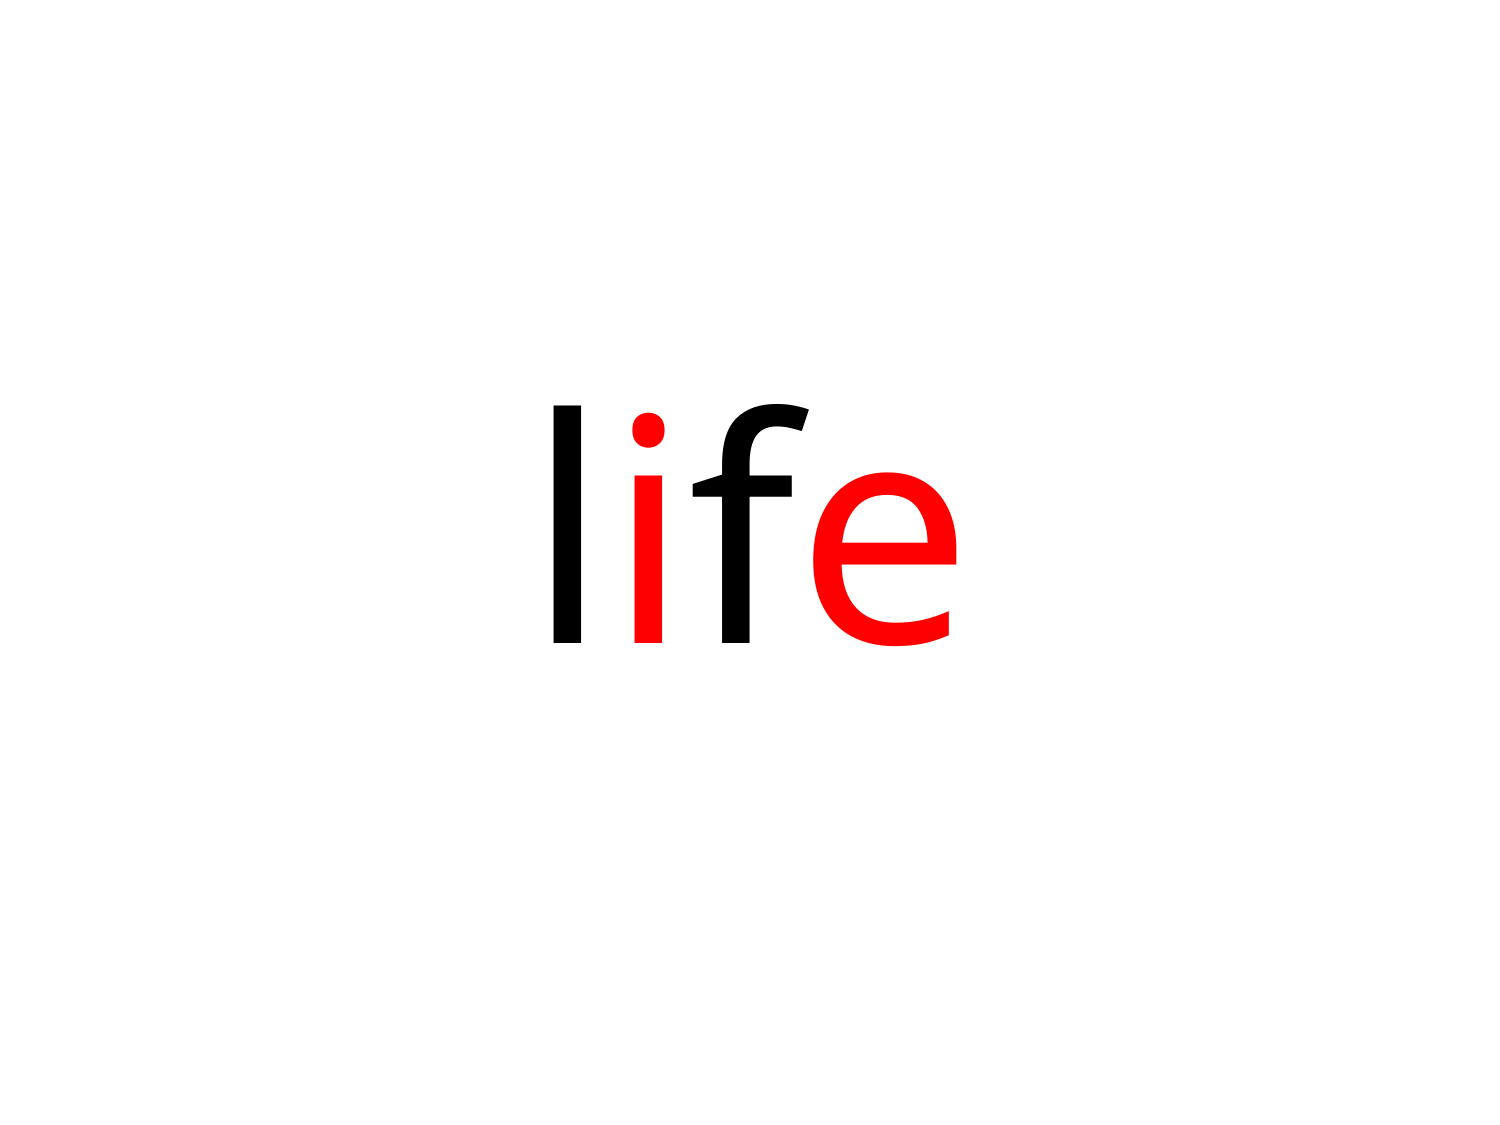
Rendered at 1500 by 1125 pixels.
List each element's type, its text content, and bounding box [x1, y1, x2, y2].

title life [75, 425, 1425, 613]
